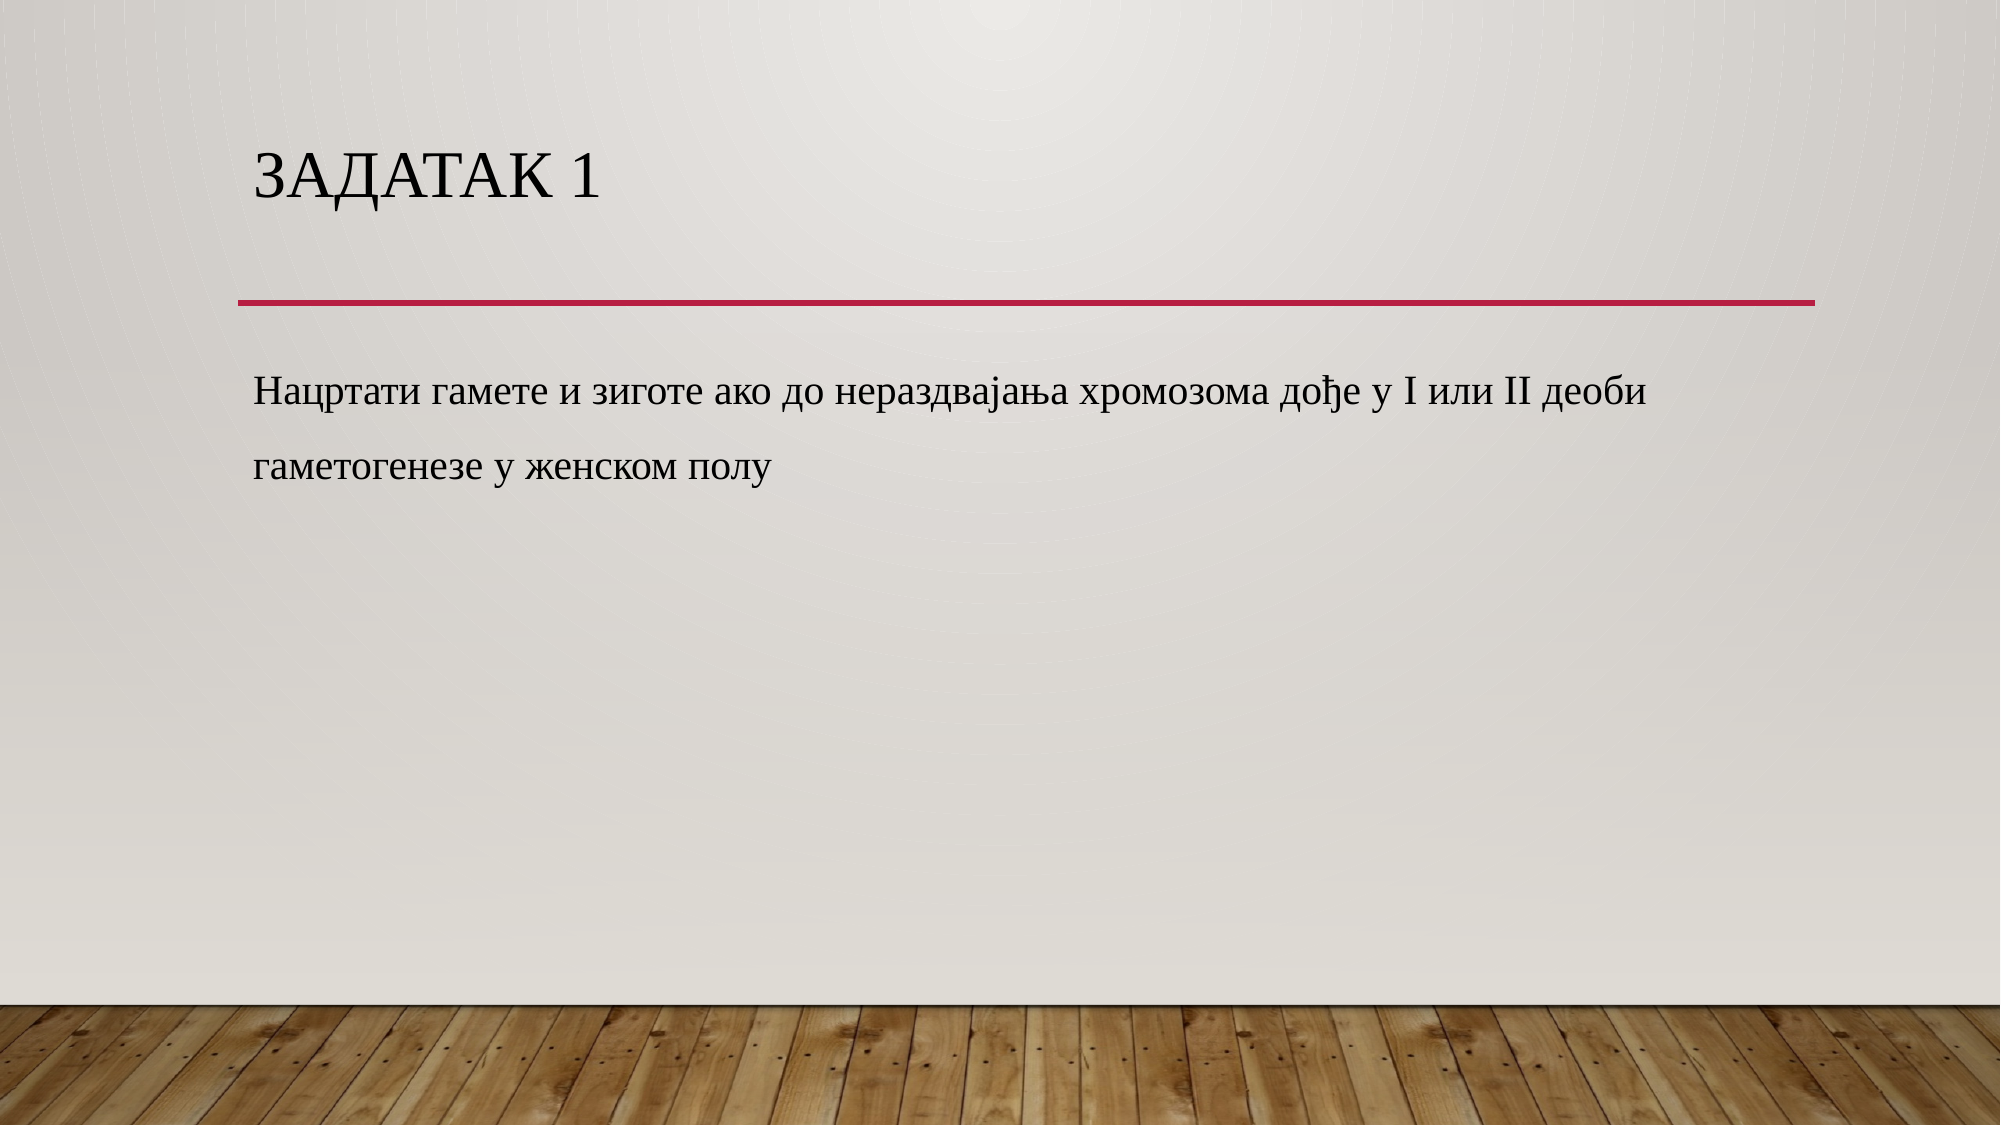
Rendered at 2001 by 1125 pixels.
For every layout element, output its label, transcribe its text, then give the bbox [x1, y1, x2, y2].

list Нацртати гамете и зиготе ако до нераздвајања хромозома дође у I или II деоби гаметогенезе у женском полу [238, 330, 1814, 897]
title Задатак 1 [238, 131, 1814, 305]
picture [0, 1005, 2000, 1125]
